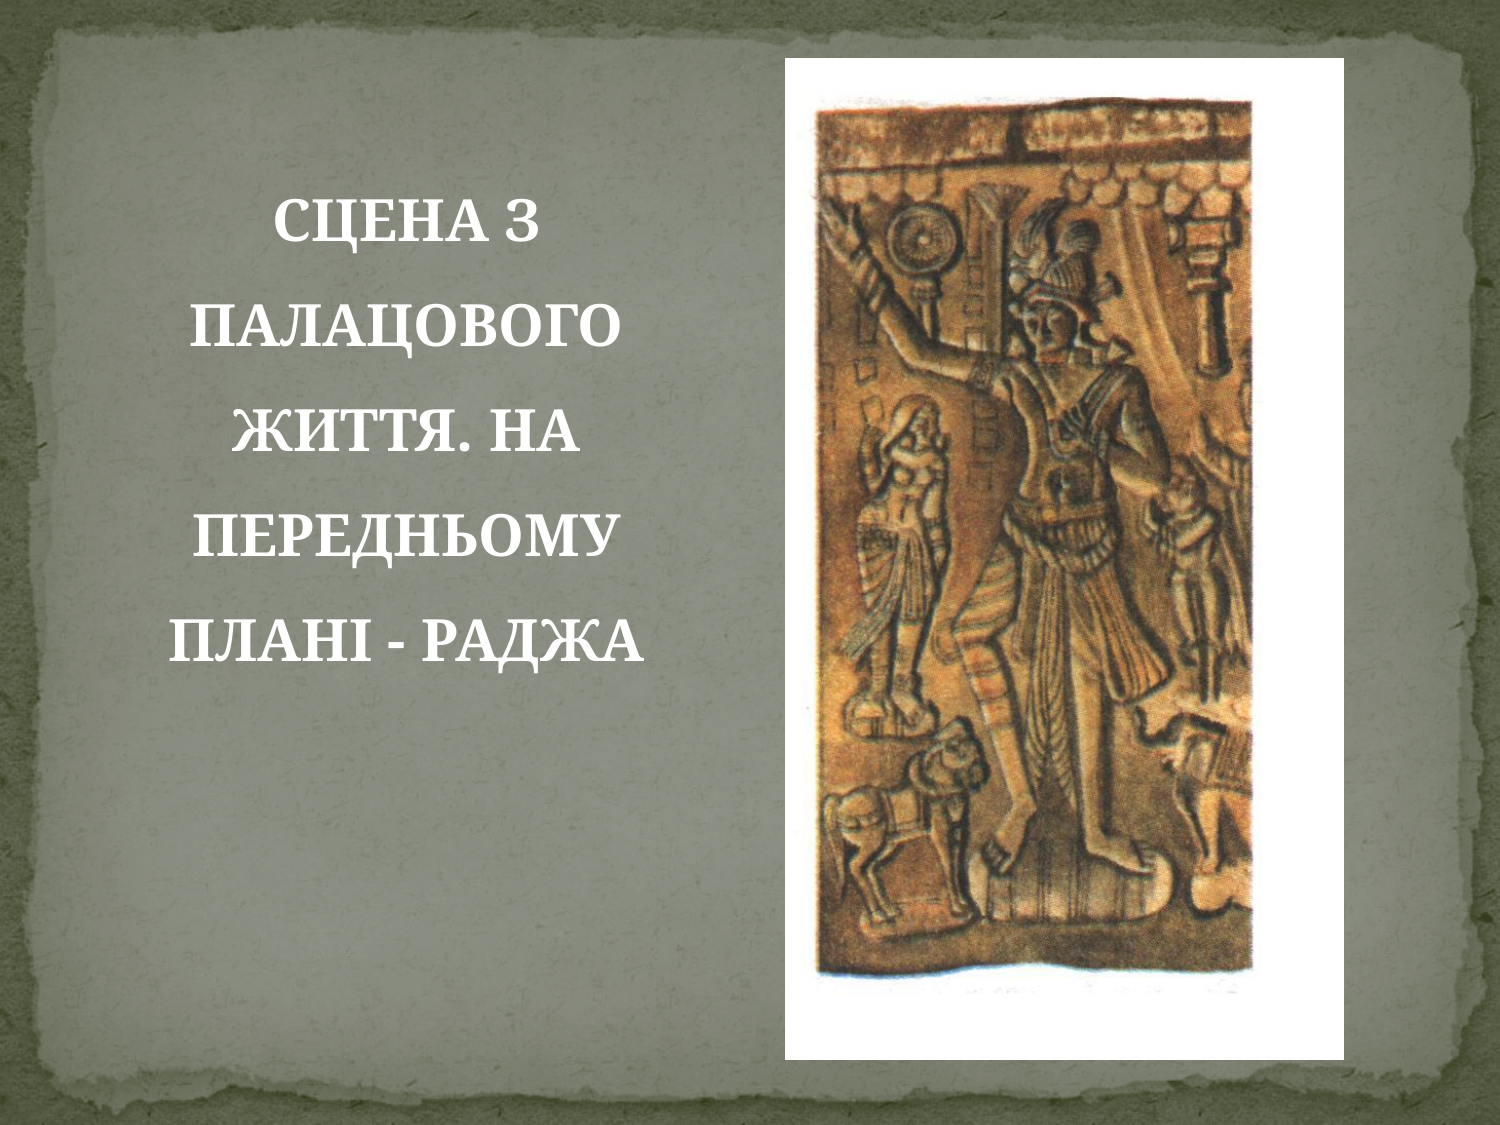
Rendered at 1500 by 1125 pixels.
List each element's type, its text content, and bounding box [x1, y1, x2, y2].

picture [785, 58, 1344, 1060]
text_box СЦЕНА З ПАЛАЦОВОГО ЖИТТЯ. НА ПЕРЕДНЬОМУ ПЛАНІ - РАДЖА [105, 140, 708, 681]
